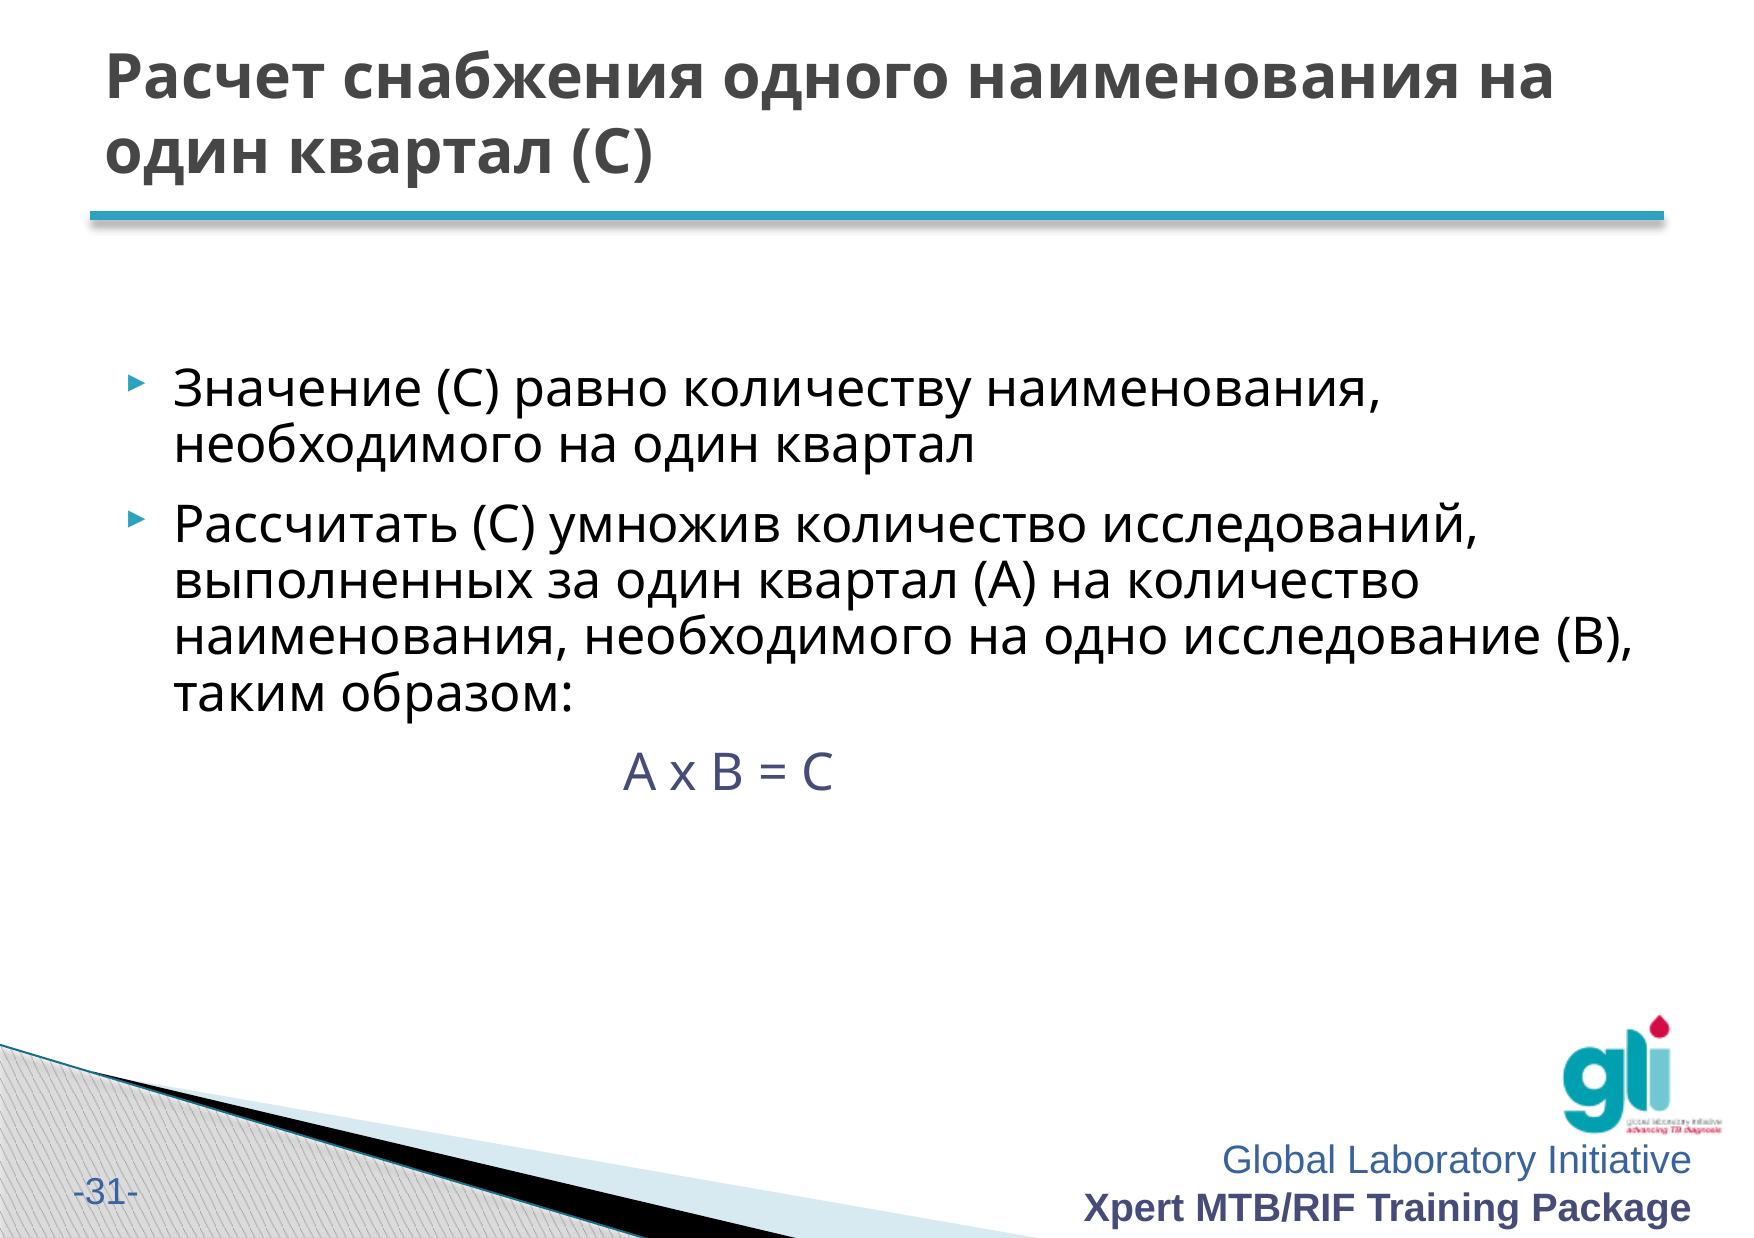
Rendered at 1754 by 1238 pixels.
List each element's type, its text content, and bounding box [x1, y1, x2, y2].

list Значение (C) равно количеству наименования, необходимого на один квартал Рассчитать (C) умножив количество исследований, выполненных за один квартал (A) на количество наименования, необходимого на одно исследование (B), таким образом: A x B = C [87, 267, 1666, 996]
title Расчет снабжения одного наименования на один квартал (C) [87, 28, 1680, 195]
picture [1553, 1011, 1727, 1139]
